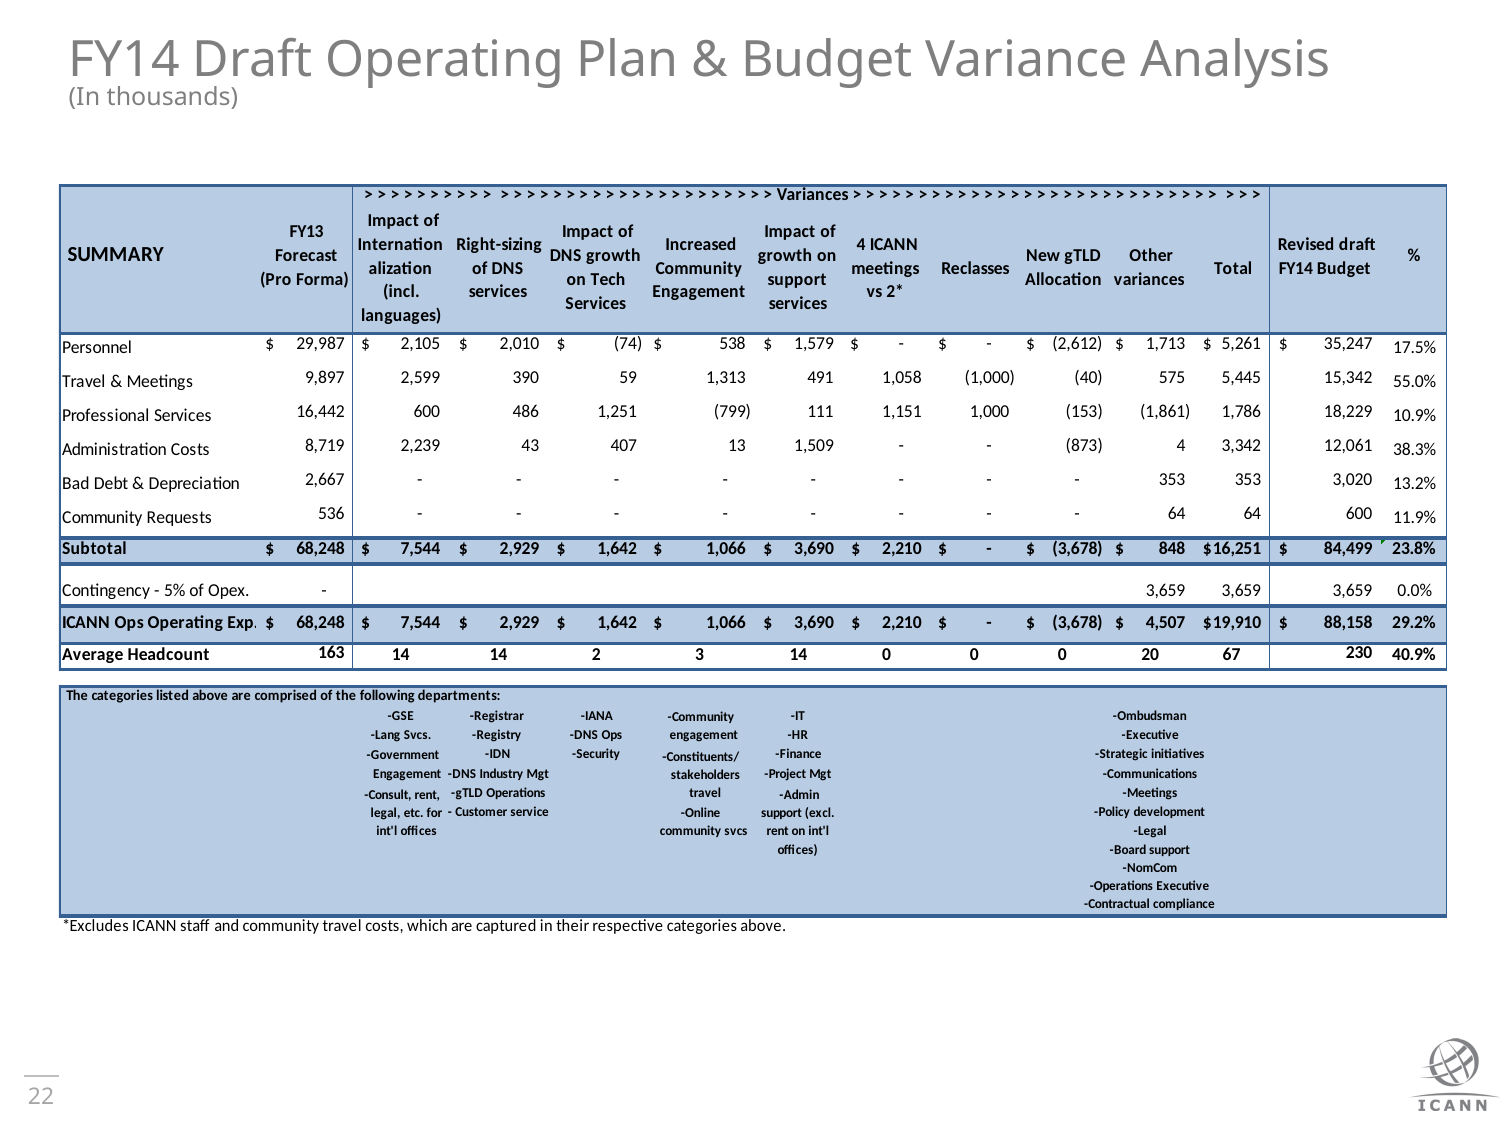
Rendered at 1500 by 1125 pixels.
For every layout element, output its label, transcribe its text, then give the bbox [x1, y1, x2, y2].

title FY14 Draft Operating Plan & Budget Variance Analysis (In thousands) [54, 30, 1471, 128]
picture [1409, 1038, 1500, 1111]
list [58, 184, 1449, 941]
